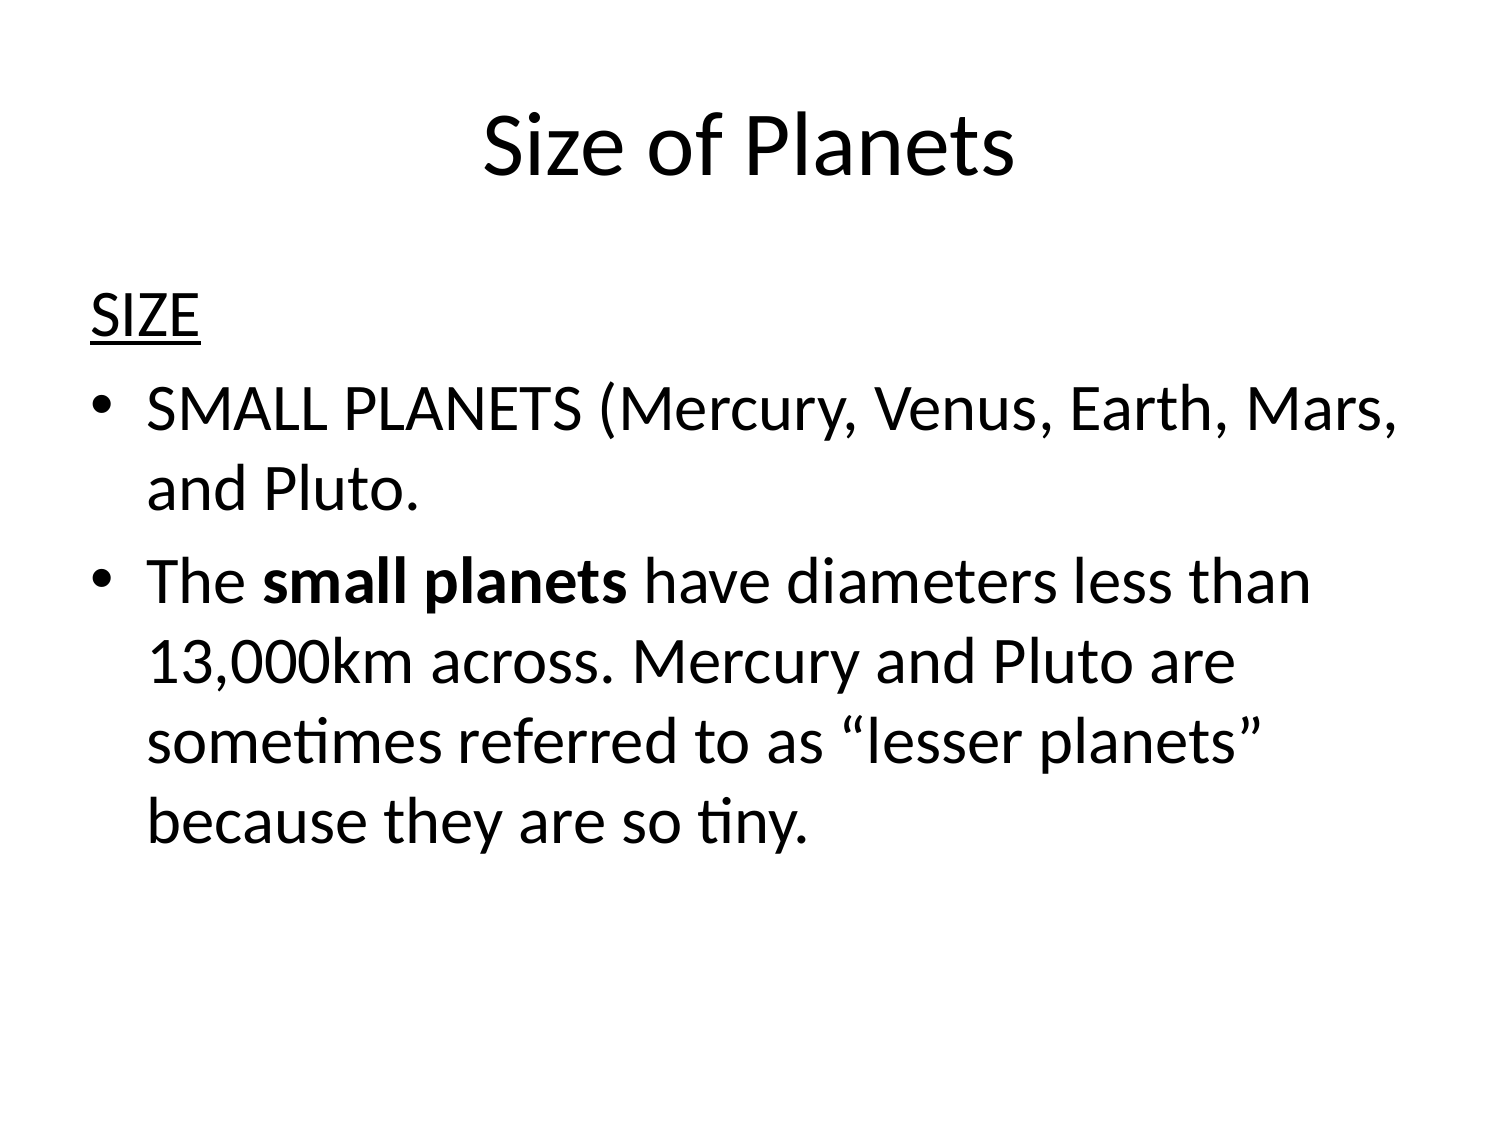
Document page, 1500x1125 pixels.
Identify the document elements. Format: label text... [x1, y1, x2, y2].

list SIZE SMALL PLANETS (Mercury, Venus, Earth, Mars, and Pluto. The small planets have diameters less than 13,000km across. Mercury and Pluto are sometimes referred to as “lesser planets” because they are so tiny. [75, 262, 1425, 1005]
title Size of Planets [75, 45, 1425, 233]
